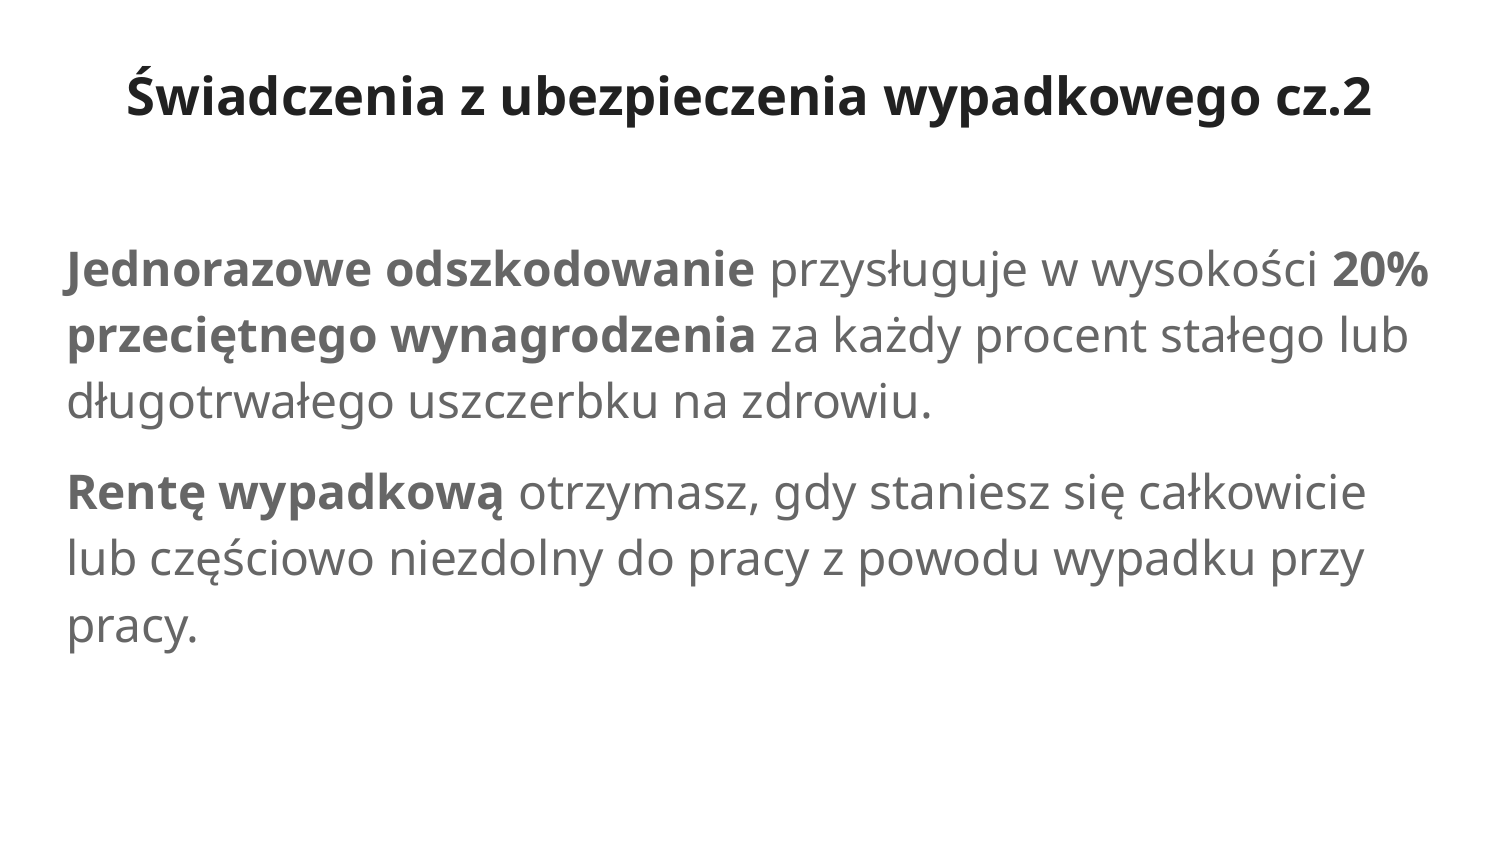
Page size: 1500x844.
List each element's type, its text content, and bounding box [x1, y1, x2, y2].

list Jednorazowe odszkodowanie przysługuje w wysokości 20% przeciętnego wynagrodzenia za każdy procent stałego lub długotrwałego uszczerbku na zdrowiu. Rentę wypadkową otrzymasz, gdy staniesz się całkowicie lub częściowo niezdolny do pracy z powodu wypadku przy pracy. [51, 214, 1449, 750]
title Świadczenia z ubezpieczenia wypadkowego cz.2 [51, 48, 1449, 180]
